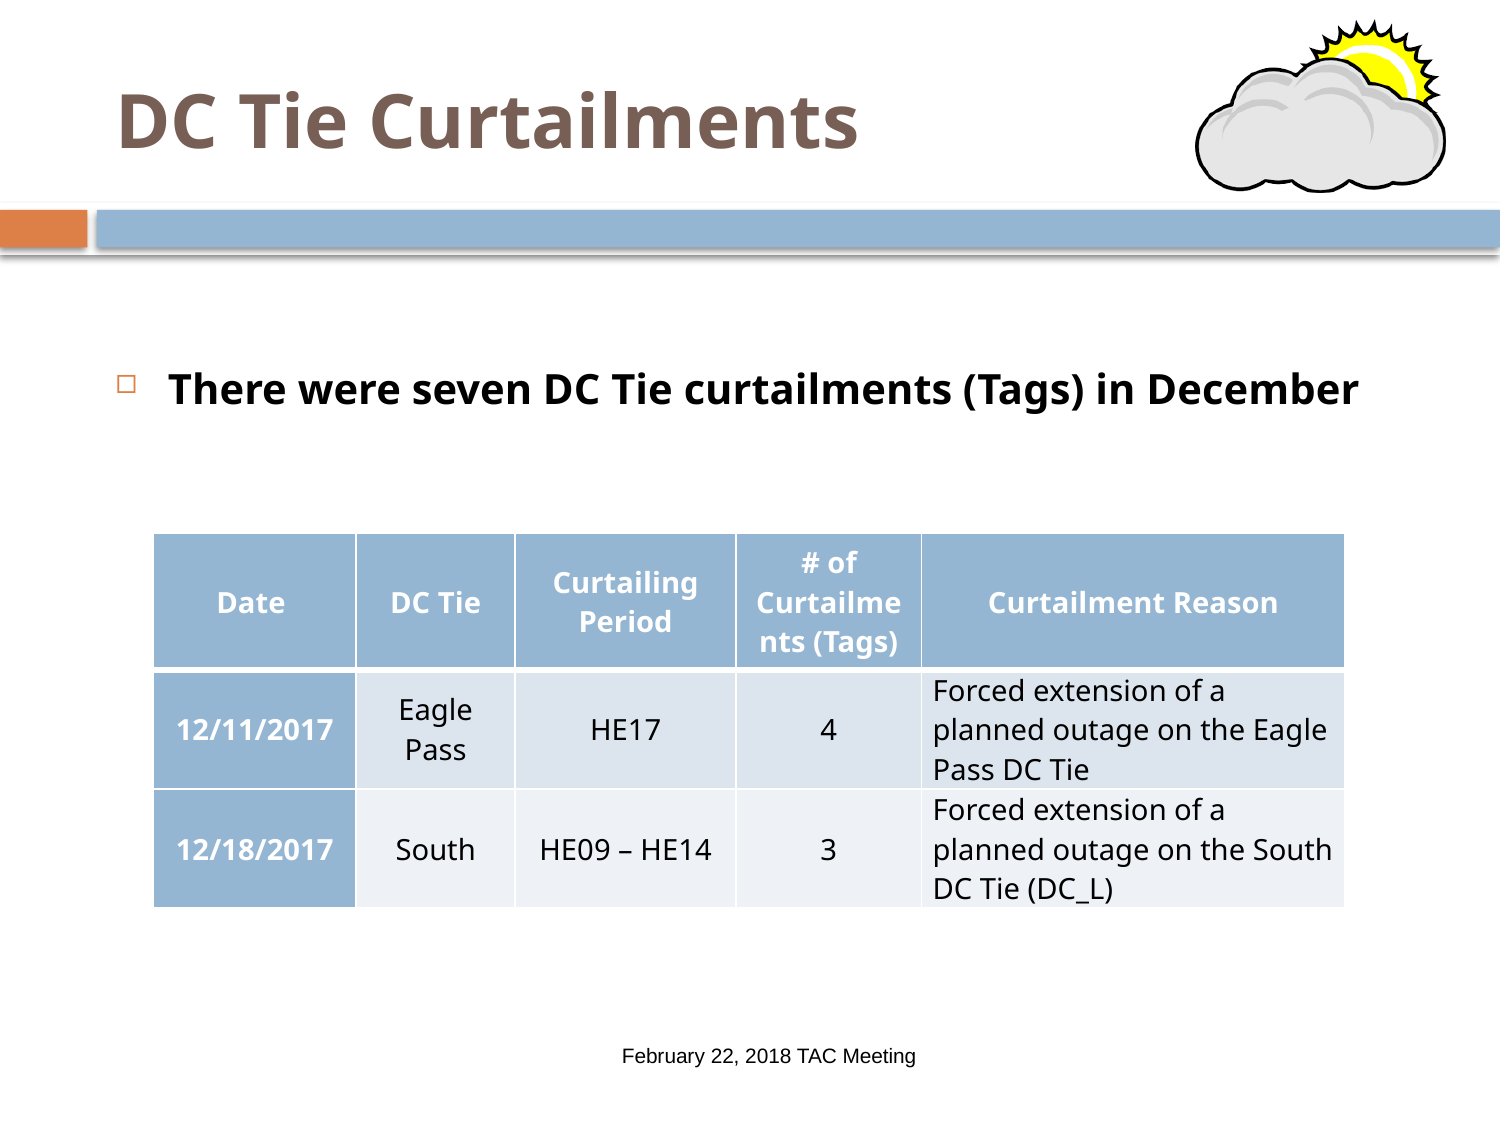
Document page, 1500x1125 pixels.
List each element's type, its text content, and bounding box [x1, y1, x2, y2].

footer February 22, 2018 TAC Meeting [99, 1025, 1438, 1085]
table_cell Forced extension of a planned outage on the South DC Tie (DC_L) [922, 790, 1344, 907]
table_cell 3 [737, 790, 921, 907]
table_cell 4 [737, 673, 921, 788]
table_header Curtailing Period [516, 534, 735, 667]
table_header DC Tie [357, 534, 514, 667]
table_cell Forced extension of a planned outage on the Eagle Pass DC Tie [922, 673, 1344, 788]
picture [1195, 18, 1447, 194]
table_cell 12/18/2017 [154, 790, 355, 907]
table_header # of Curtailments (Tags) [737, 534, 921, 667]
table_cell Eagle Pass [357, 673, 514, 788]
table_cell HE09 – HE14 [516, 790, 735, 907]
title DC Tie Curtailments [100, 37, 1192, 201]
table_cell South [357, 790, 514, 907]
table_header Date [154, 534, 355, 667]
table_header Curtailment Reason [922, 534, 1344, 667]
list There were seven DC Tie curtailments (Tags) in December [100, 297, 1439, 1001]
table_cell HE17 [516, 673, 735, 788]
table_cell 12/11/2017 [154, 673, 355, 788]
